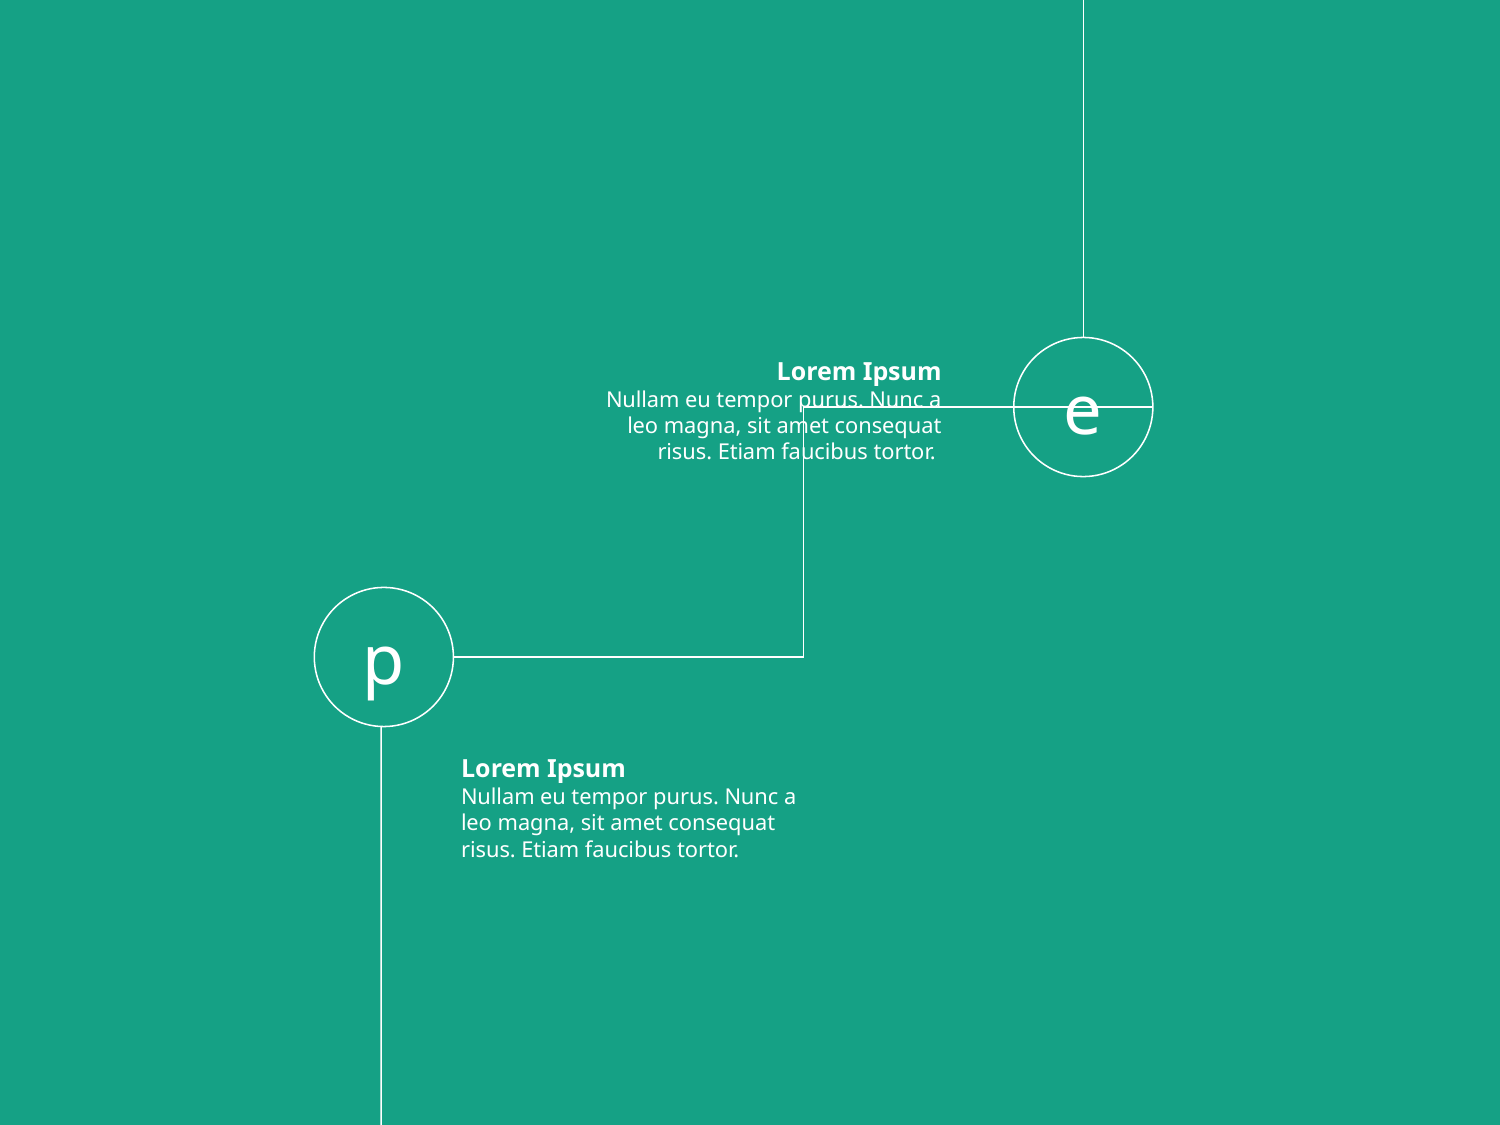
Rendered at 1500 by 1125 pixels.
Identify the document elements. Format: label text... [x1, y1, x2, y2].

text_box Lorem Ipsum Nullam eu tempor purus. Nunc a leo magna, sit amet consequat risus. Etiam faucibus tortor. [453, 734, 816, 866]
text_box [453, 407, 1153, 658]
text_box e [1012, 336, 1154, 419]
text_box Lorem Ipsum Nullam eu tempor purus. Nunc a leo magna, sit amet consequat risus. Etiam faucibus tortor. [587, 336, 950, 407]
text_box p [313, 586, 455, 728]
